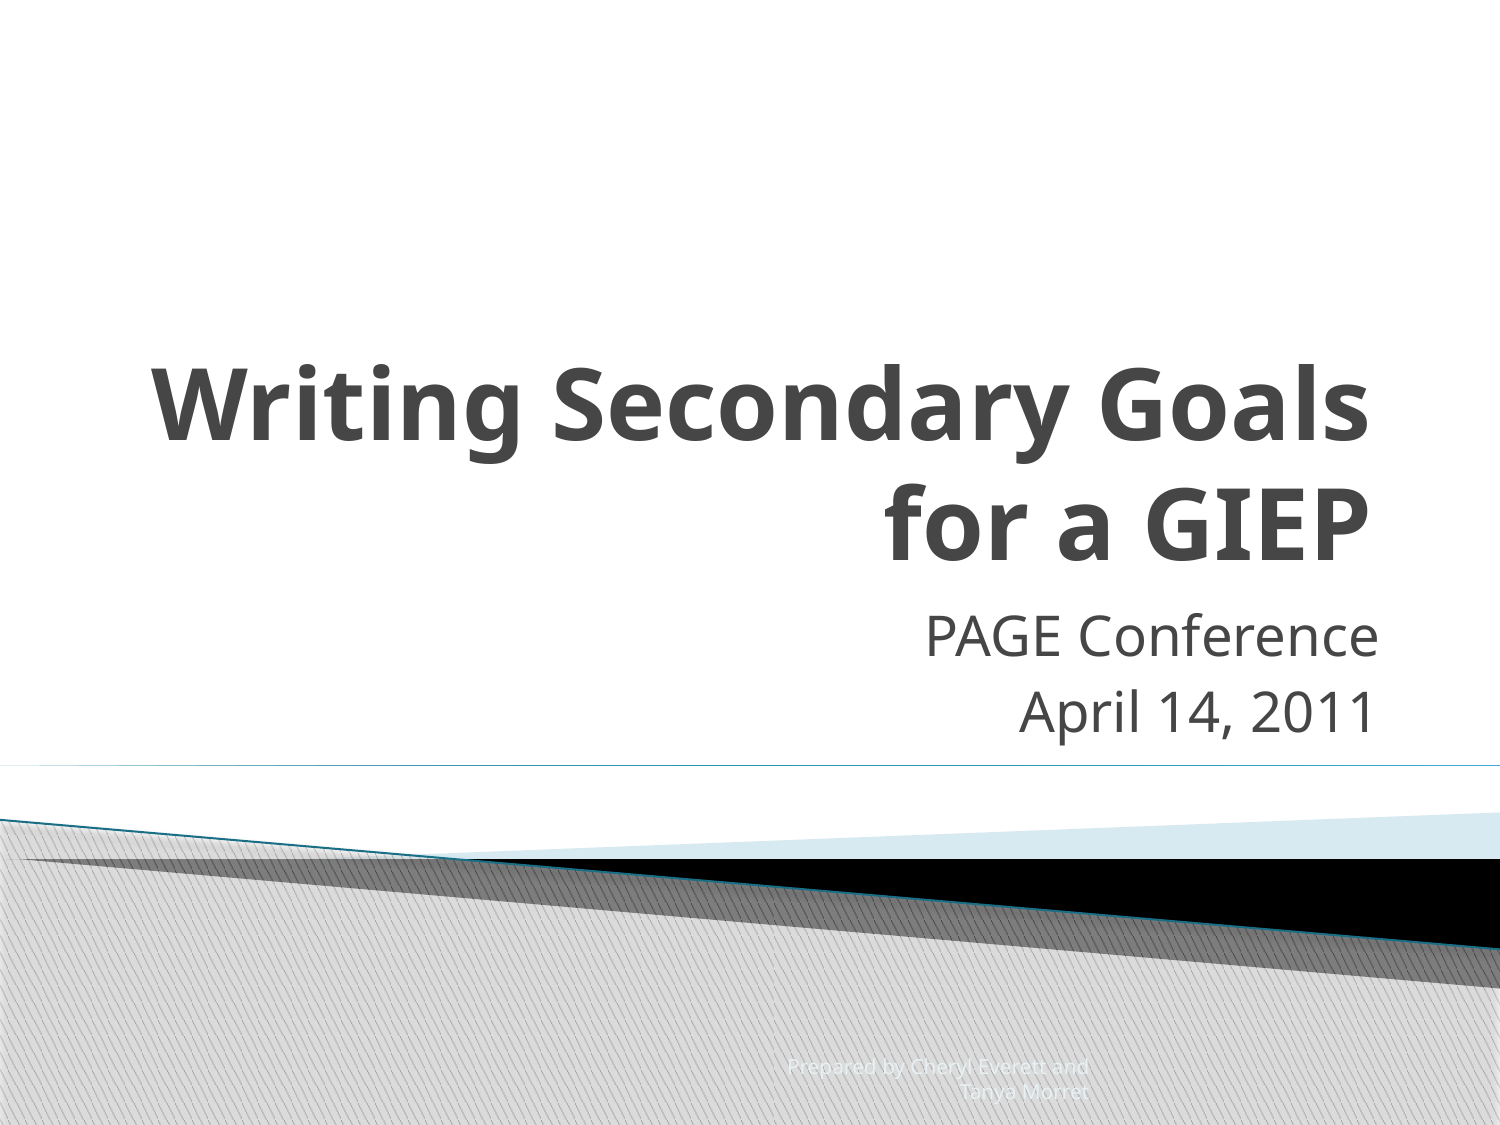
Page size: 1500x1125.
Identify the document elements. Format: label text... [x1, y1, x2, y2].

picture [5, 859, 1500, 989]
title Writing Secondary Goals for a GIEP [112, 287, 1388, 588]
subtitle PAGE Conference April 14, 2011 [112, 592, 1388, 790]
footer Prepared by Cheryl Everett and Tanya Morret [718, 1051, 1105, 1112]
